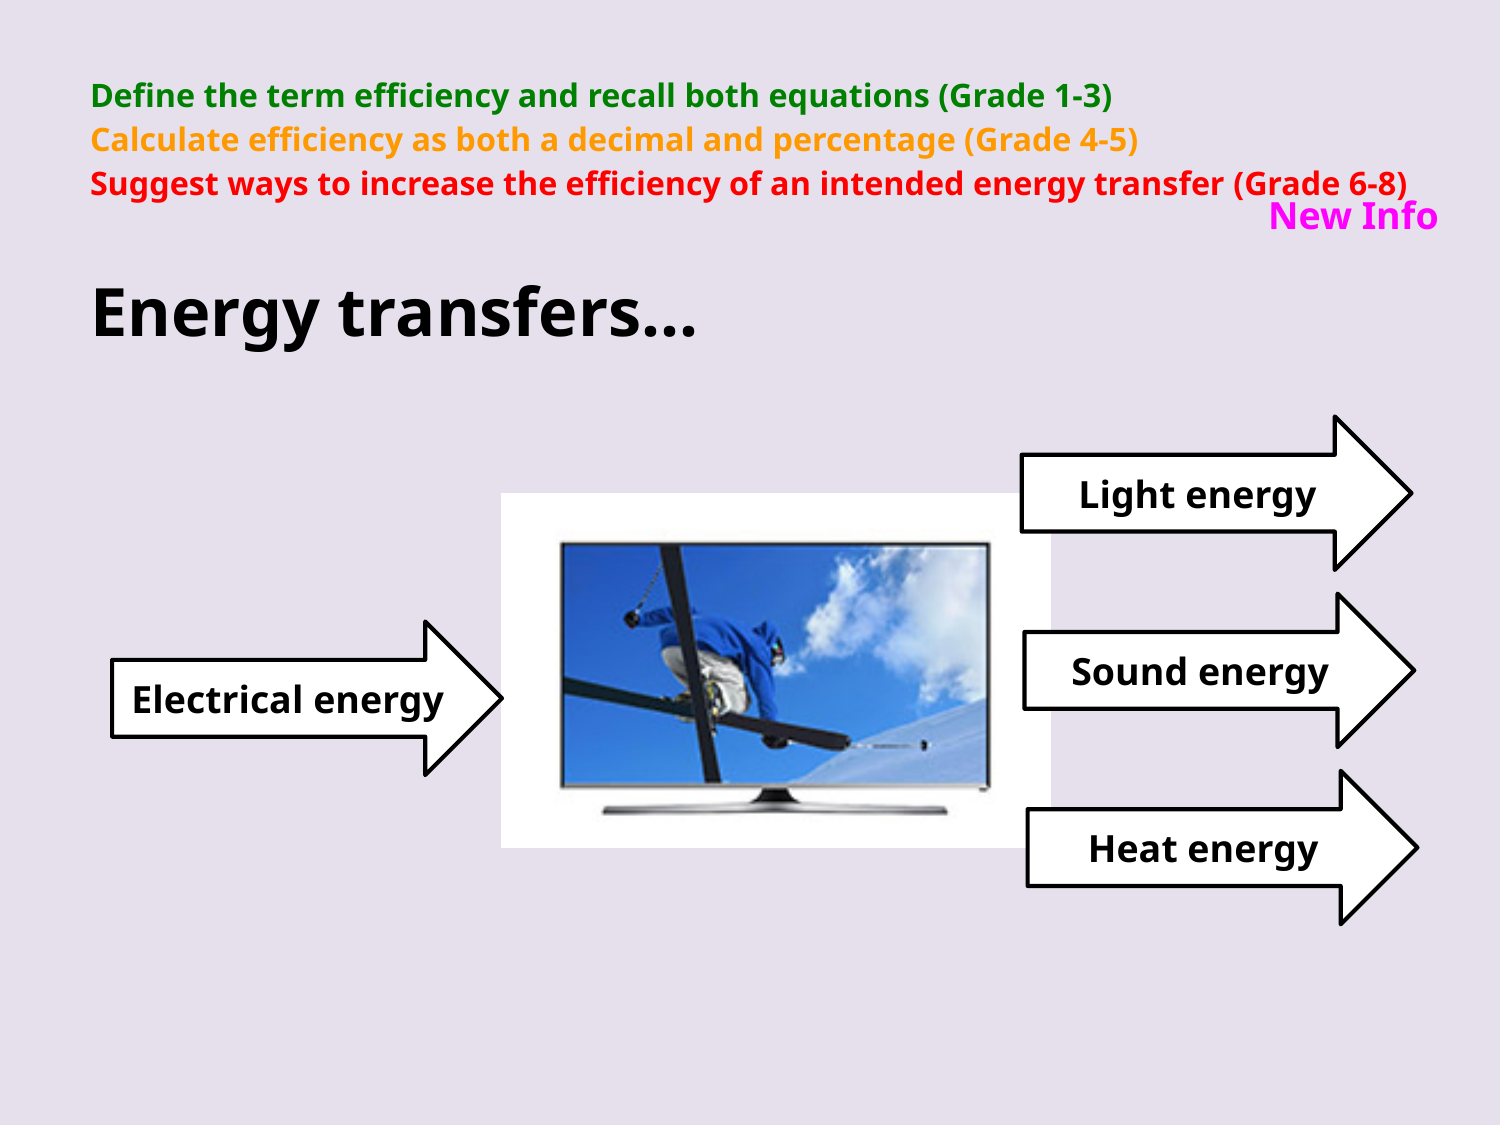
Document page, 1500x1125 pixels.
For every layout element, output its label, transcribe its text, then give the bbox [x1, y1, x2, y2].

list Energy transfers… [75, 262, 1425, 1005]
text_box Heat energy [1025, 768, 1420, 927]
text_box New Info [1253, 184, 1454, 245]
text_box Light energy [1019, 414, 1414, 572]
text_box Electrical energy [110, 619, 496, 777]
text_box Sound energy [1056, 591, 1417, 750]
title Define the term efficiency and recall both equations (Grade 1-3) Calculate efficiency as both a decimal and percentage (Grade 4-5) Suggest ways to increase the efficiency of an intended energy transfer (Grade 6-8) [75, 45, 1425, 233]
picture [501, 493, 1051, 848]
